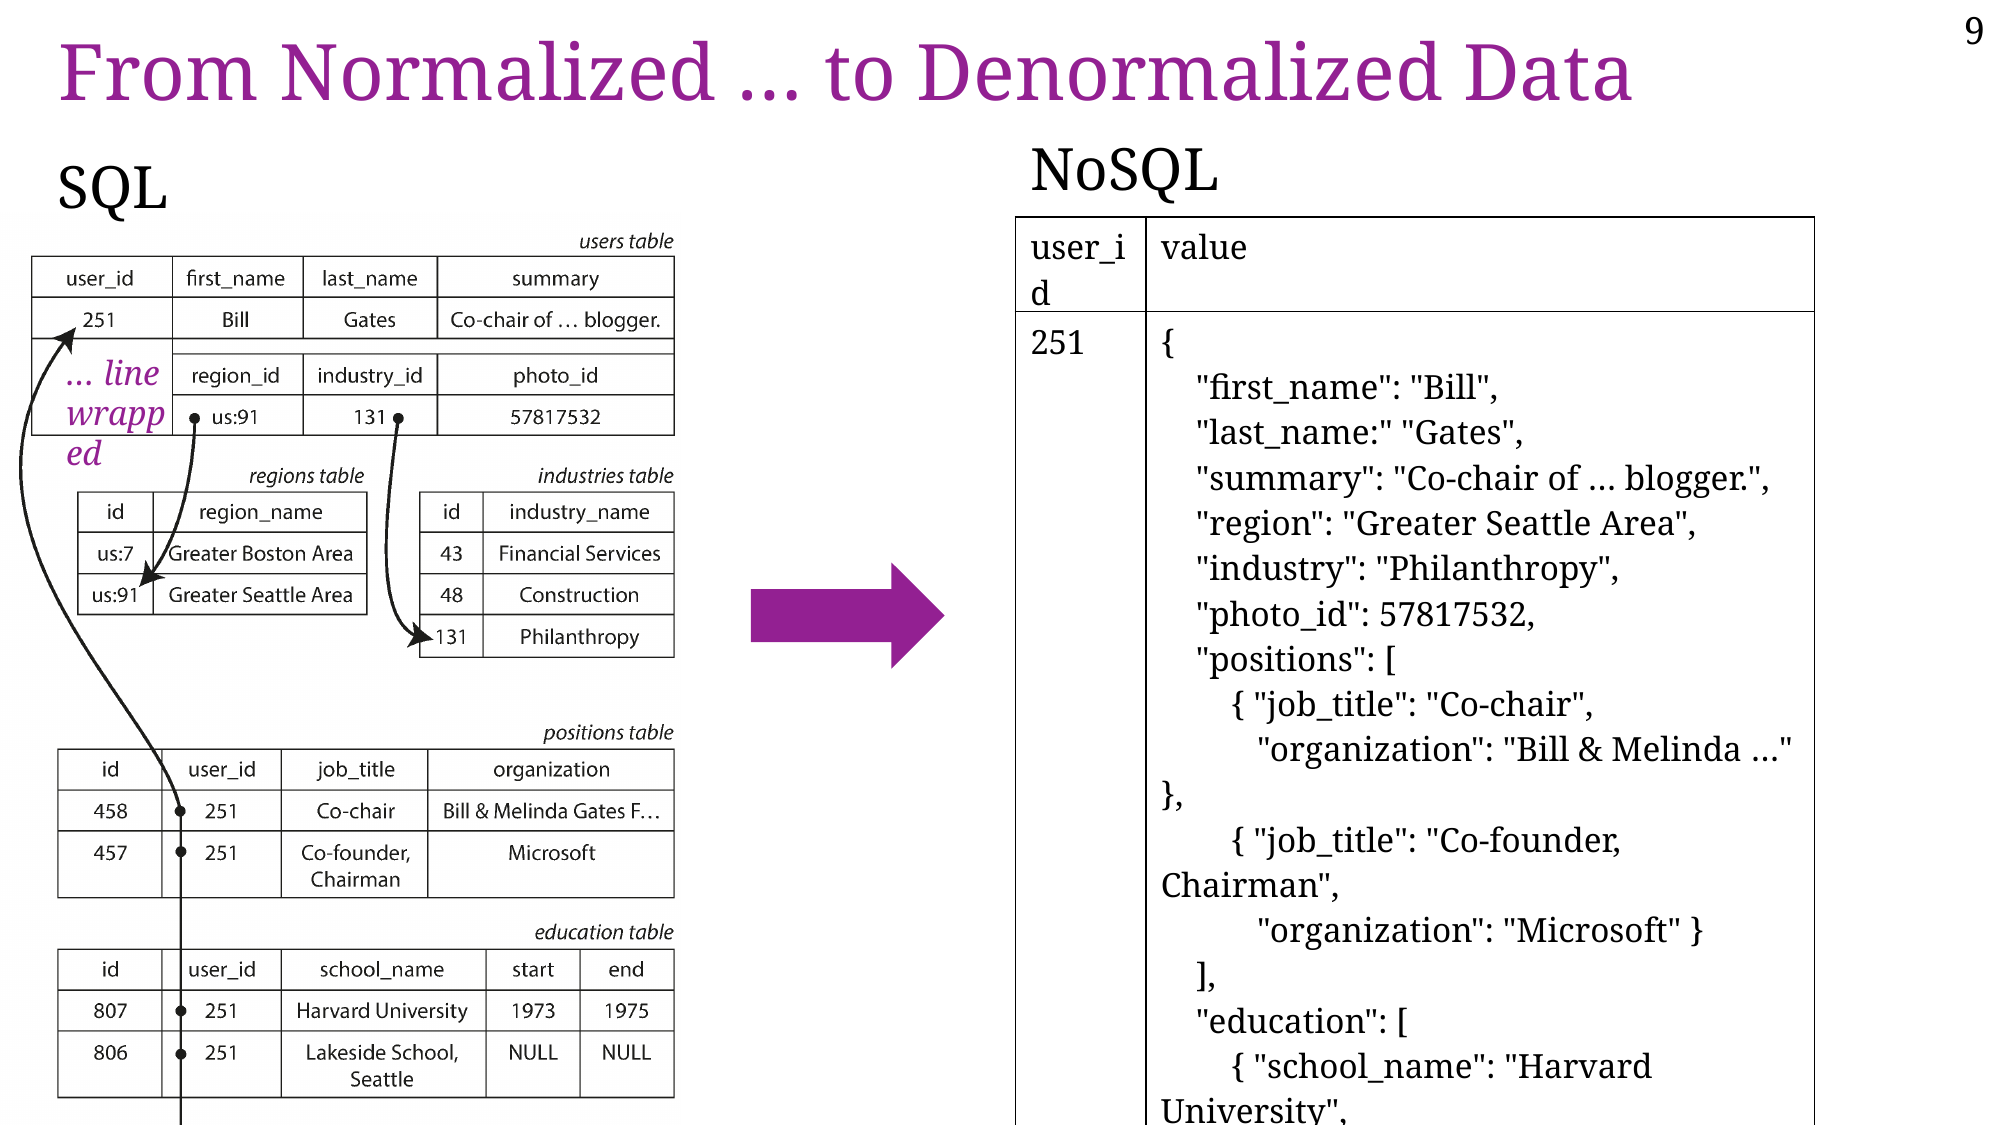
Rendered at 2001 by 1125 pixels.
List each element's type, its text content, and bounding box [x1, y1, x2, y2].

text_box SQL [43, 142, 349, 212]
text_box [749, 560, 947, 672]
title From Normalized … to Denormalized Data [43, 25, 1953, 126]
table_header value [1147, 218, 1814, 311]
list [0, 212, 681, 1125]
table_cell { "first_name": "Bill", "last_name:" "Gates", "summary": "Co-chair of … blogger.", "region": "Greater Seattle Area", "industry": "Philanthropy", "photo_id": 57817532, "positions": [ { "job_title": "Co-chair", "organization": "Bill & Melinda …" }, { "job_title": "Co-founder, Chairman", "organization": "Microsoft" } ], "education": [ { "school_name": "Harvard University", "start": 1973, "end": 1975 } { "school_name": "Lakeside School, …"} ] } [1147, 312, 1814, 1125]
text_box NoSQL [1015, 125, 1321, 210]
table_header user_id [1016, 218, 1145, 311]
table_cell 251 [1016, 312, 1145, 1125]
